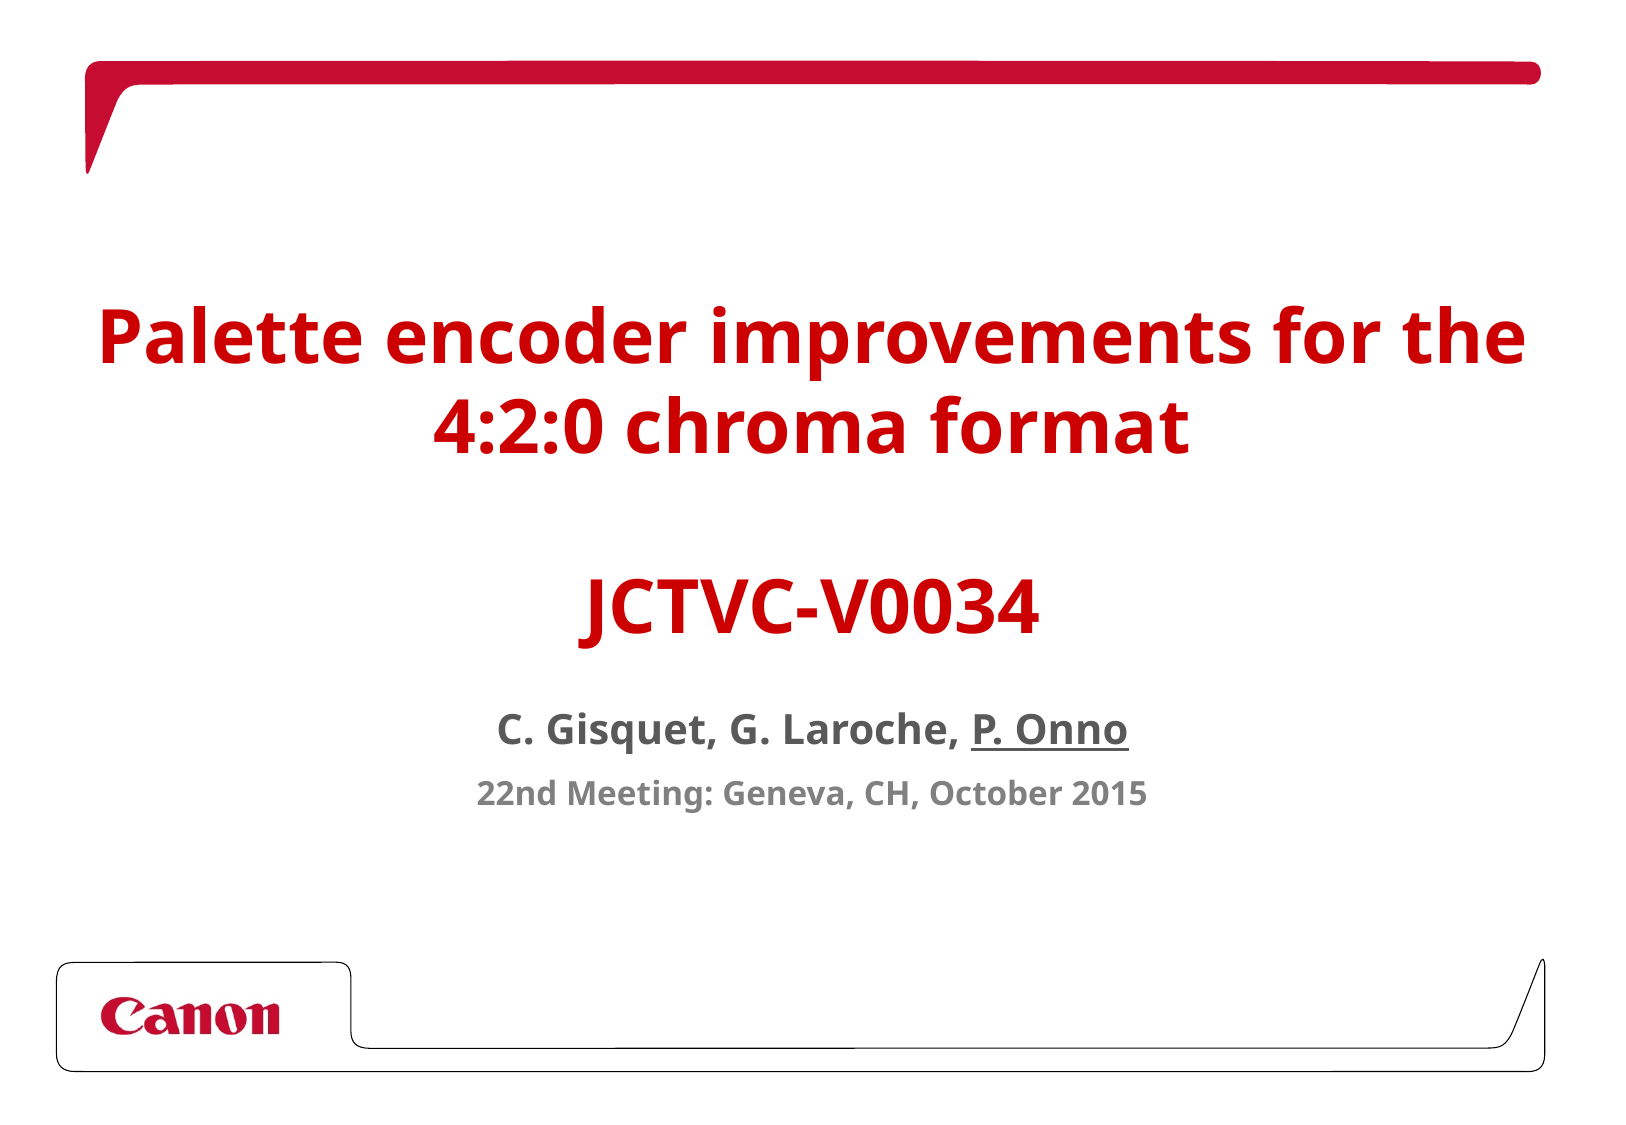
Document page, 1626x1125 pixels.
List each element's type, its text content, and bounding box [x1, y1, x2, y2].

subtitle C. Gisquet, G. Laroche, P. Onno 22nd Meeting: Geneva, CH, October 2015 [189, 680, 1436, 969]
title Palette encoder improvements for the 4:2:0 chroma format JCTVC-V0034 [27, 375, 1598, 563]
picture [99, 995, 281, 1035]
